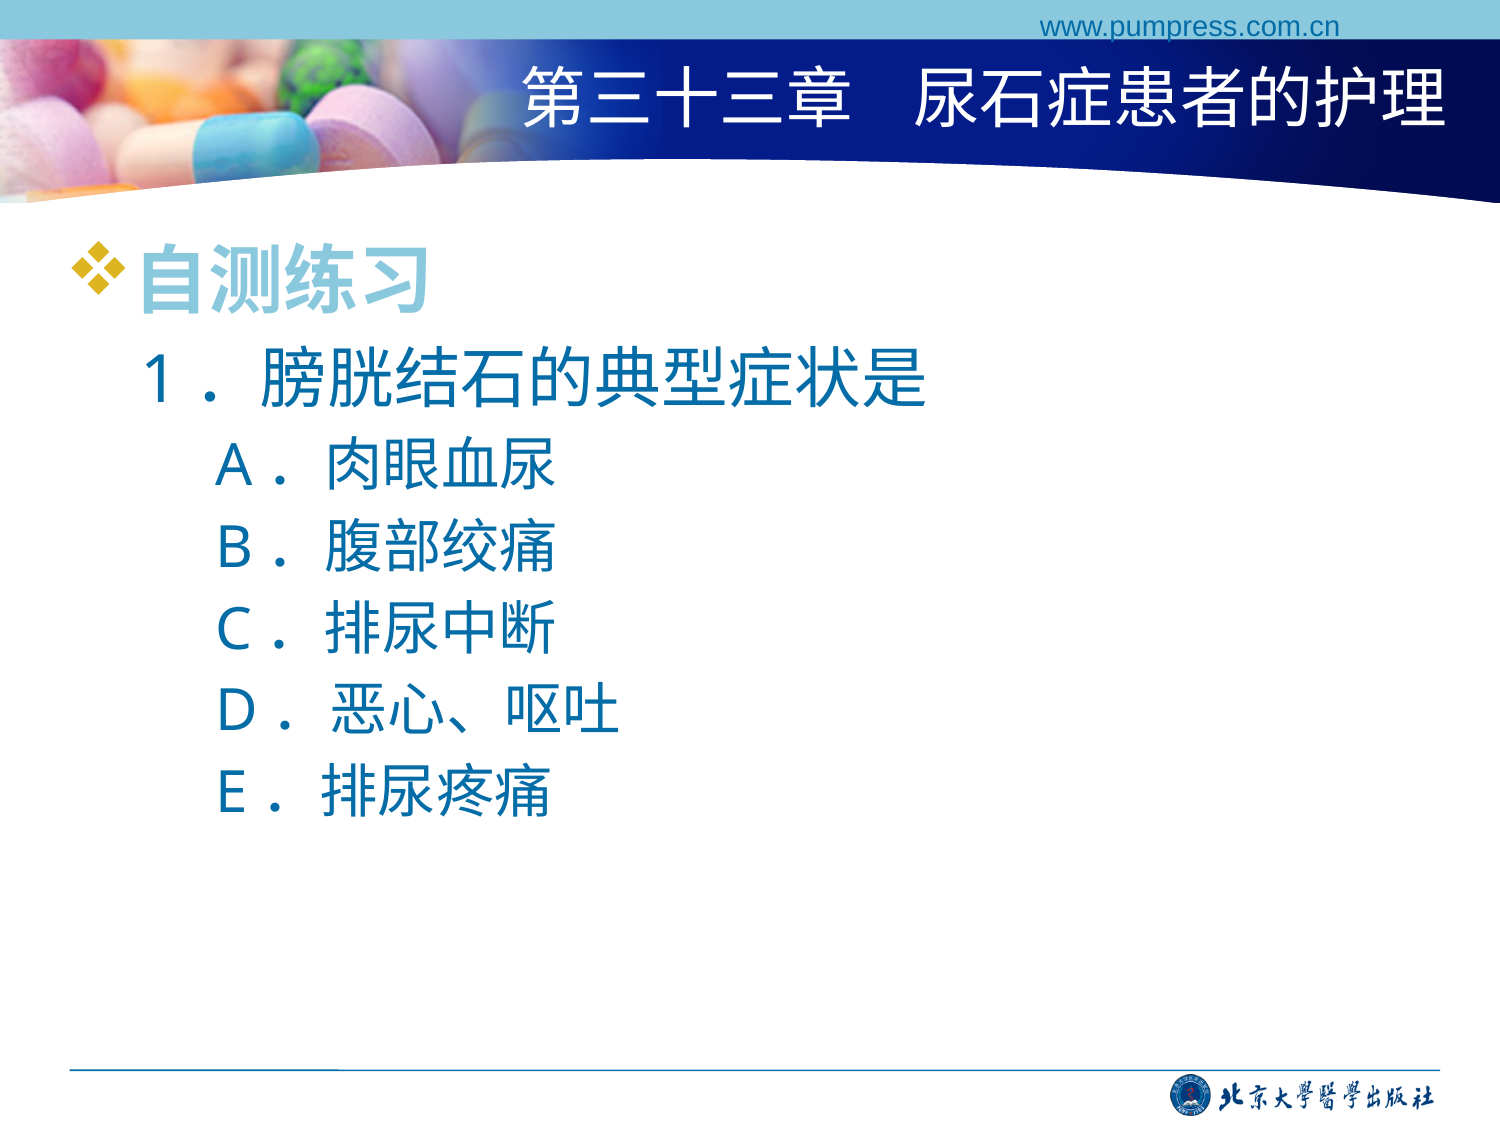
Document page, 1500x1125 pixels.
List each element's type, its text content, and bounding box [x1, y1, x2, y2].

picture [0, 40, 1500, 203]
list 自测练习 1．膀胱结石的典型症状是 A．肉眼血尿 B．腹部绞痛 C．排尿中断 D．恶心、呕吐 E．排尿疼痛 [49, 224, 1463, 1026]
picture [1170, 1074, 1436, 1118]
title 第三十三章 尿石症患者的护理 [137, 49, 1463, 143]
slide_number www.pumpress.com.cn [1025, 0, 1463, 38]
